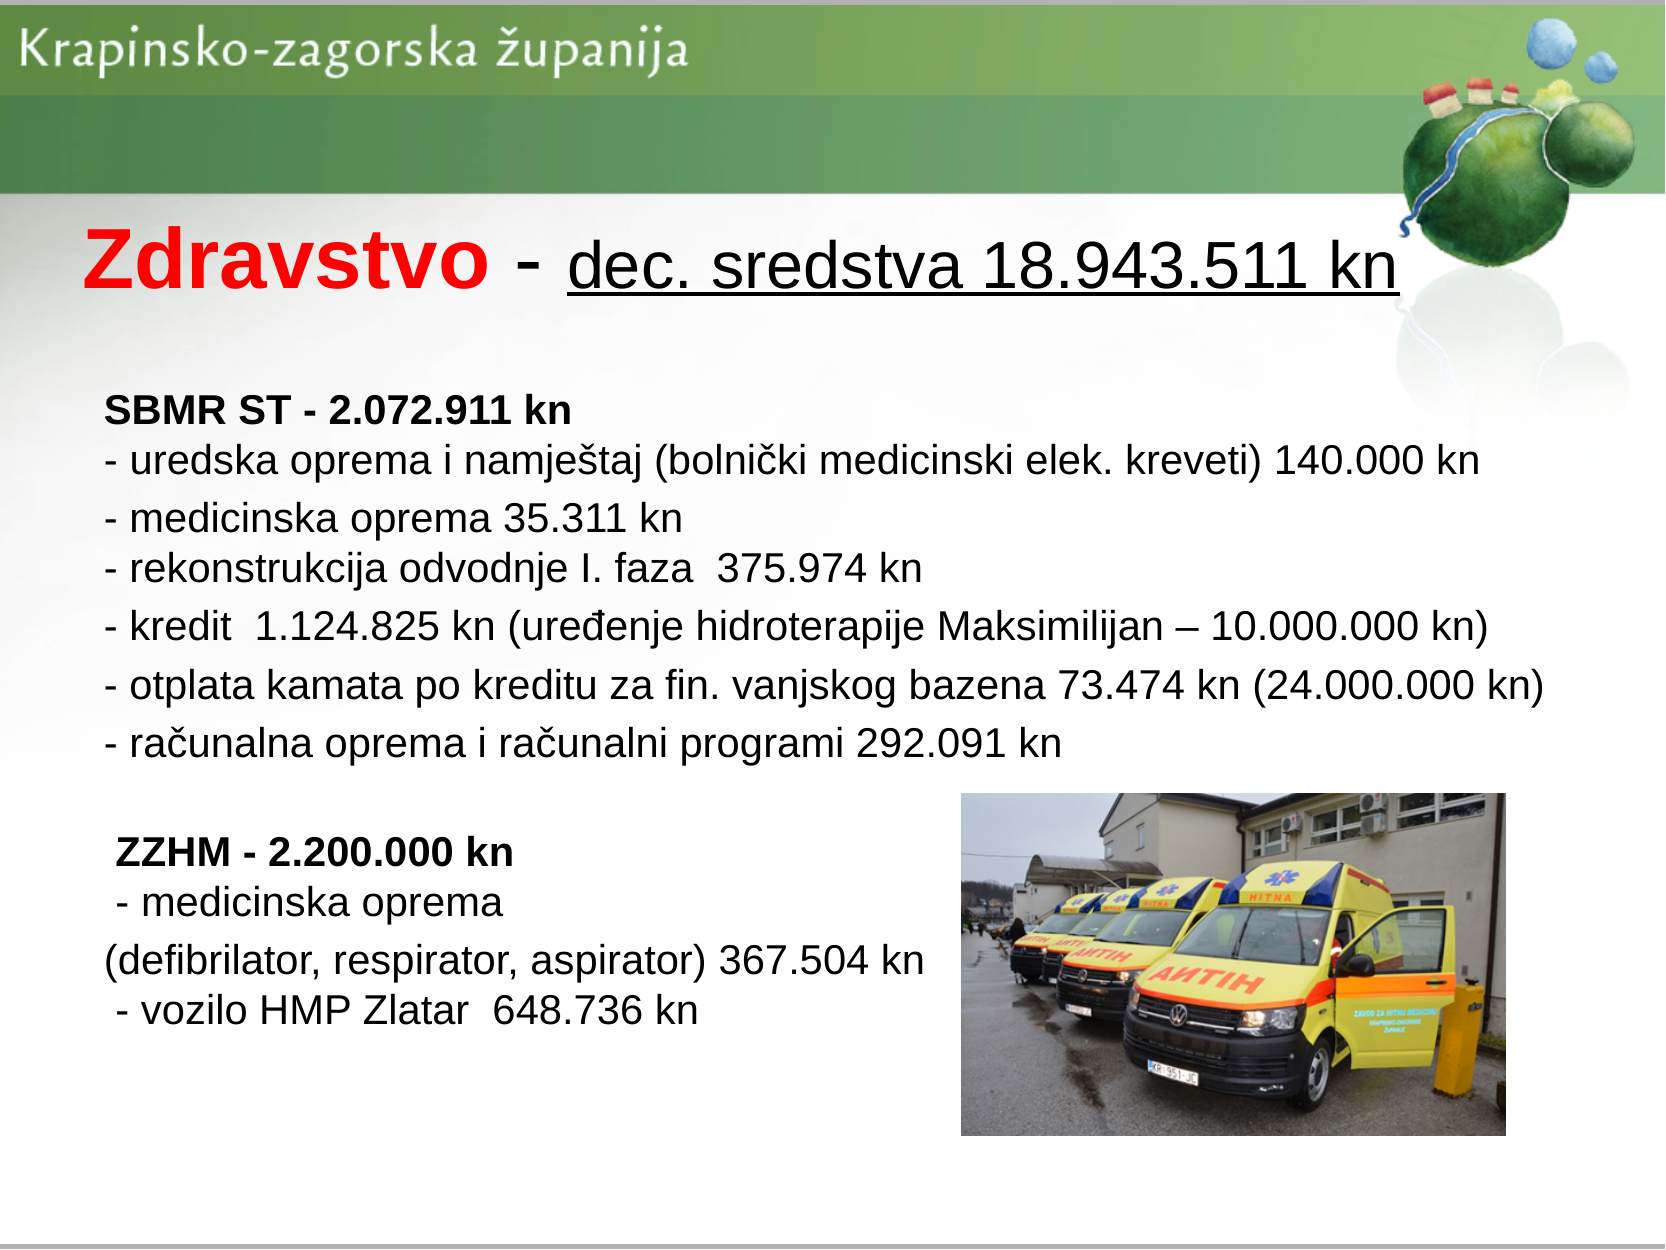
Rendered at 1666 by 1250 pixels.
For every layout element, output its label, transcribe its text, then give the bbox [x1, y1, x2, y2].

title Zdravstvo - dec. sredstva 18.943.511 kn [67, 195, 1541, 356]
subtitle SBMR ST - 2.072.911 kn - uredska oprema i namještaj (bolnički medicinski elek. kreveti) 140.000 kn - medicinska oprema 35.311 kn - rekonstrukcija odvodnje I. faza 375.974 kn - kredit 1.124.825 kn (uređenje hidroterapije Maksimilijan – 10.000.000 kn) - otplata kamata po kreditu za fin. vanjskog bazena 73.474 kn (24.000.000 kn) - računalna oprema i računalni programi 292.091 kn ZZHM - 2.200.000 kn - medicinska oprema (defibrilator, respirator, aspirator) 367.504 kn - vozilo HMP Zlatar 648.736 kn [87, 374, 1645, 1022]
picture [0, 5, 1666, 1244]
